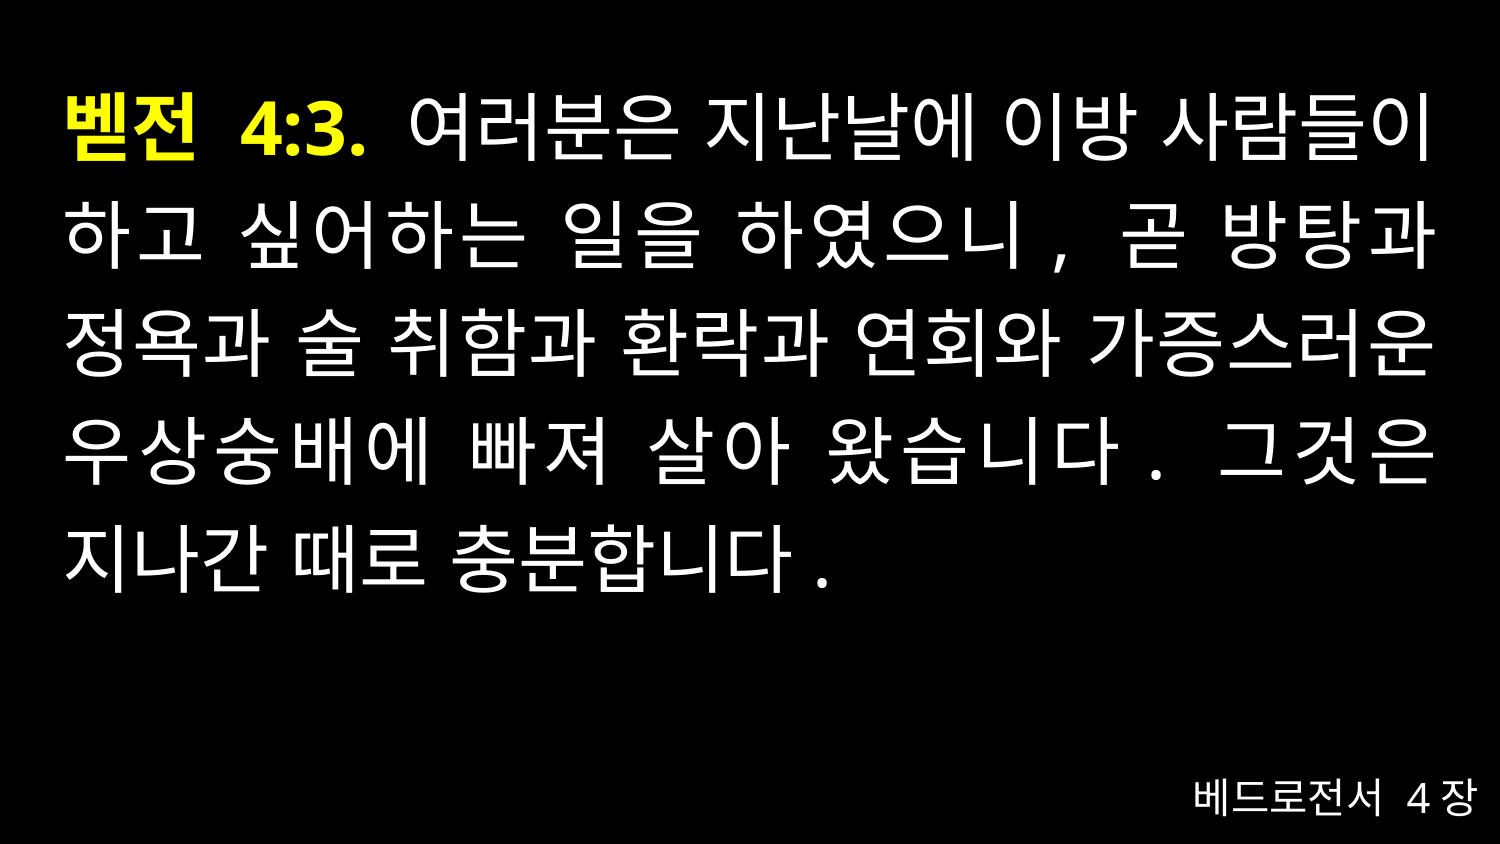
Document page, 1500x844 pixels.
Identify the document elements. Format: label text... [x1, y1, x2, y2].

subtitle 베드로전서 4장 [916, 770, 1500, 844]
title 벧전 4:3. 여러분은 지난날에 이방 사람들이 하고 싶어하는 일을 하였으니, 곧 방탕과 정욕과 술 취함과 환락과 연회와 가증스러운 우상숭배에 빠져 살아 왔습니다. 그것은 지나간 때로 충분합니다. [0, 0, 1500, 844]
